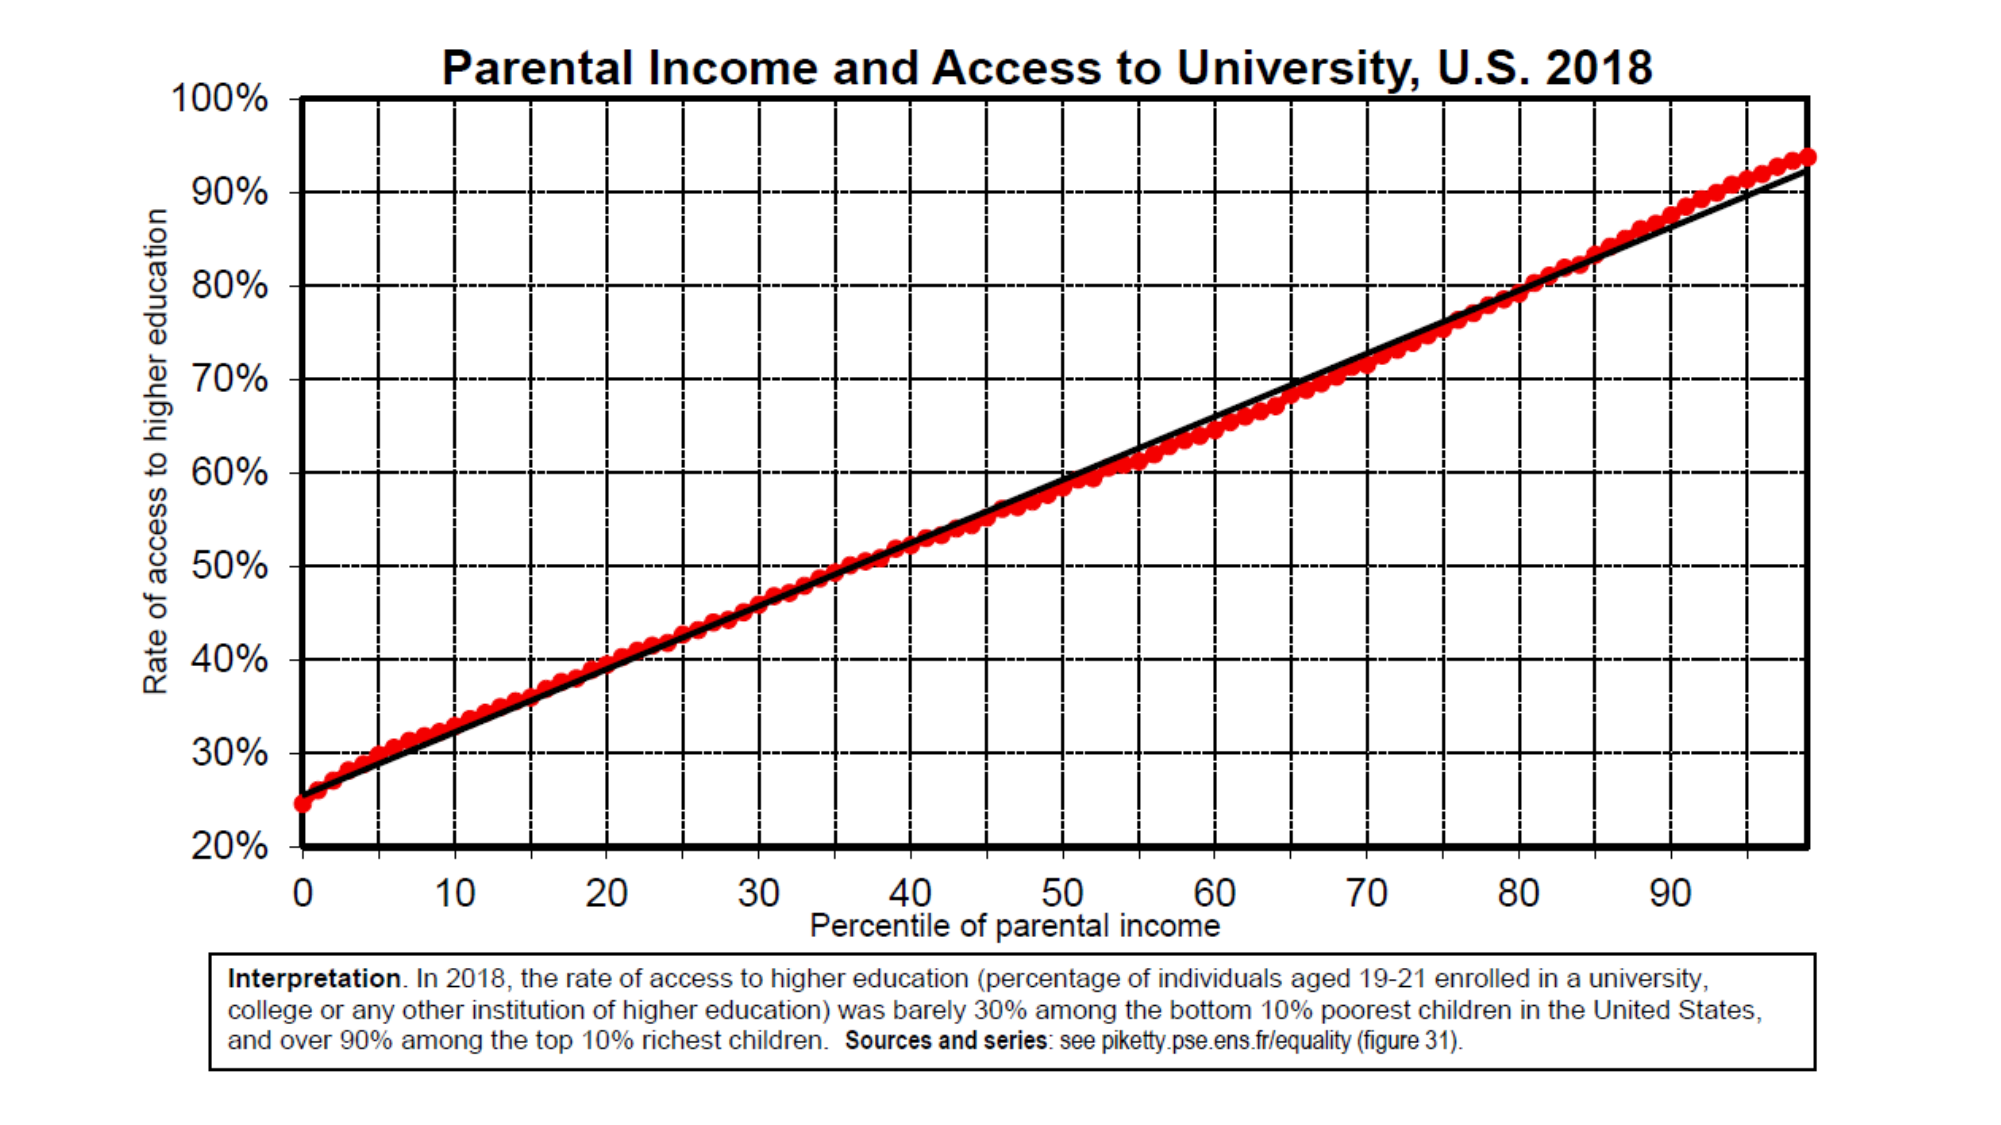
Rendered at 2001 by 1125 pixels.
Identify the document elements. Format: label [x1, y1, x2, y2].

picture [104, 0, 1896, 1125]
